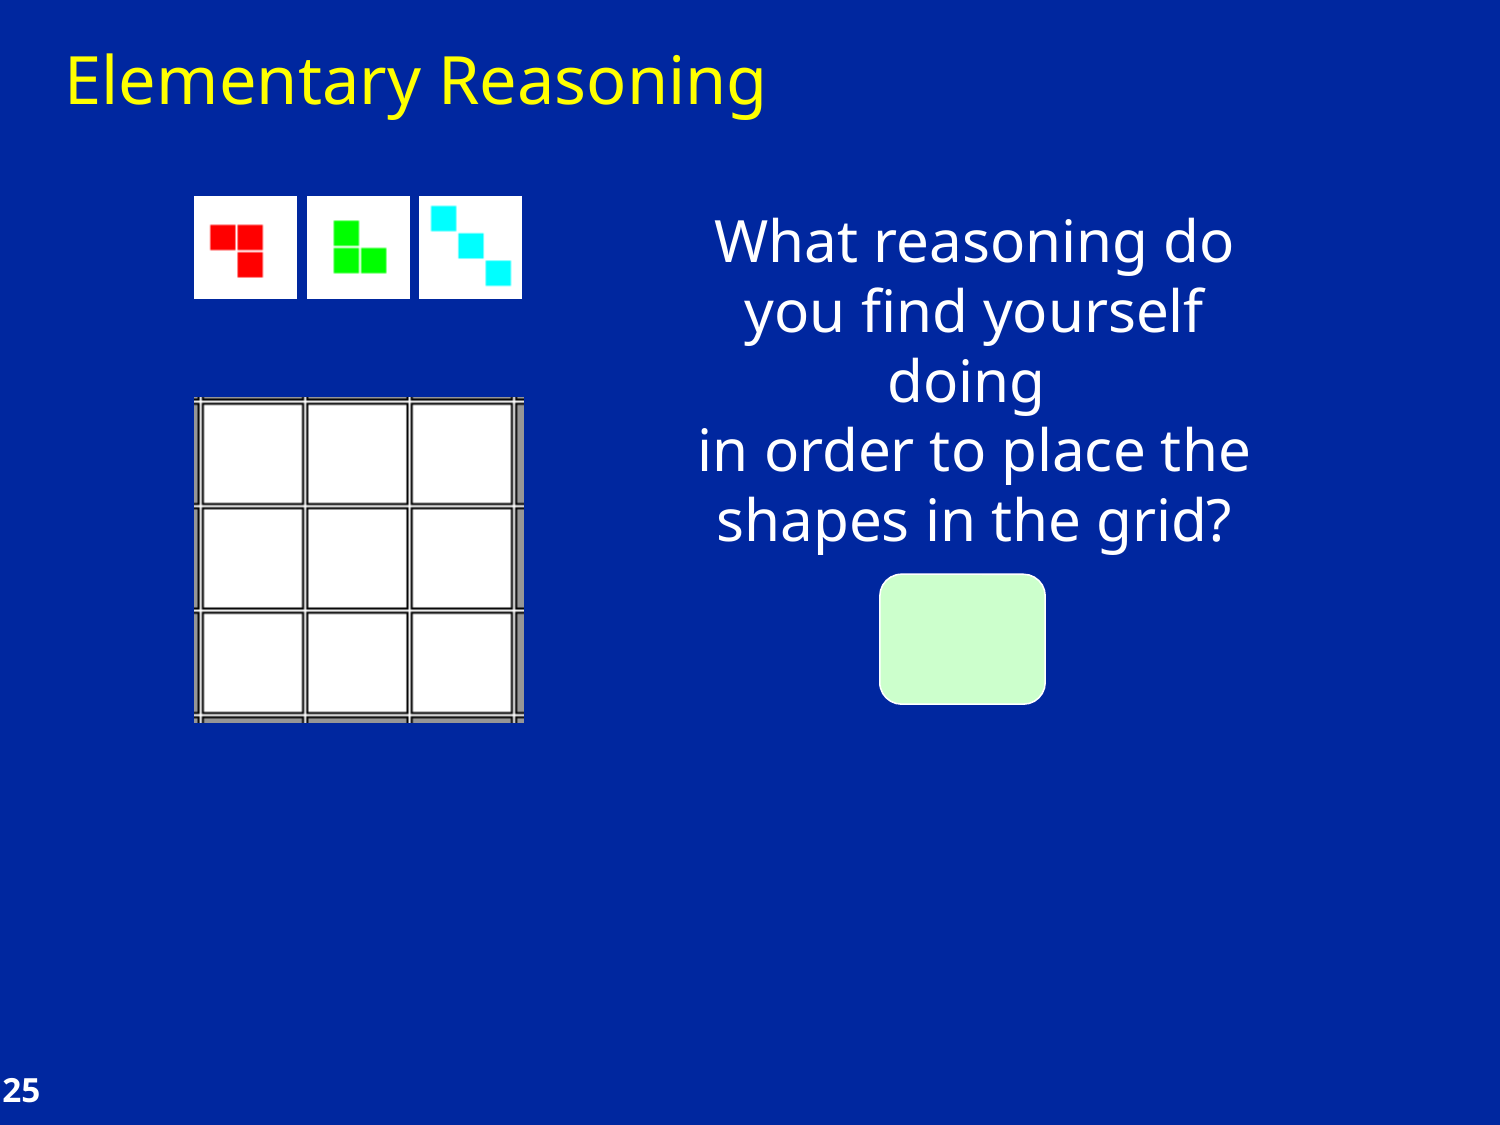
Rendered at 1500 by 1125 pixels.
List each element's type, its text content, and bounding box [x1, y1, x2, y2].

picture [194, 196, 298, 299]
title Elementary Reasoning [49, 24, 1326, 126]
picture [418, 196, 522, 299]
text_box What reasoning do you find yourself doing in order to place the shapes in the grid? [643, 196, 1306, 561]
picture [307, 196, 410, 299]
text_box [879, 574, 1046, 705]
picture [194, 396, 525, 723]
